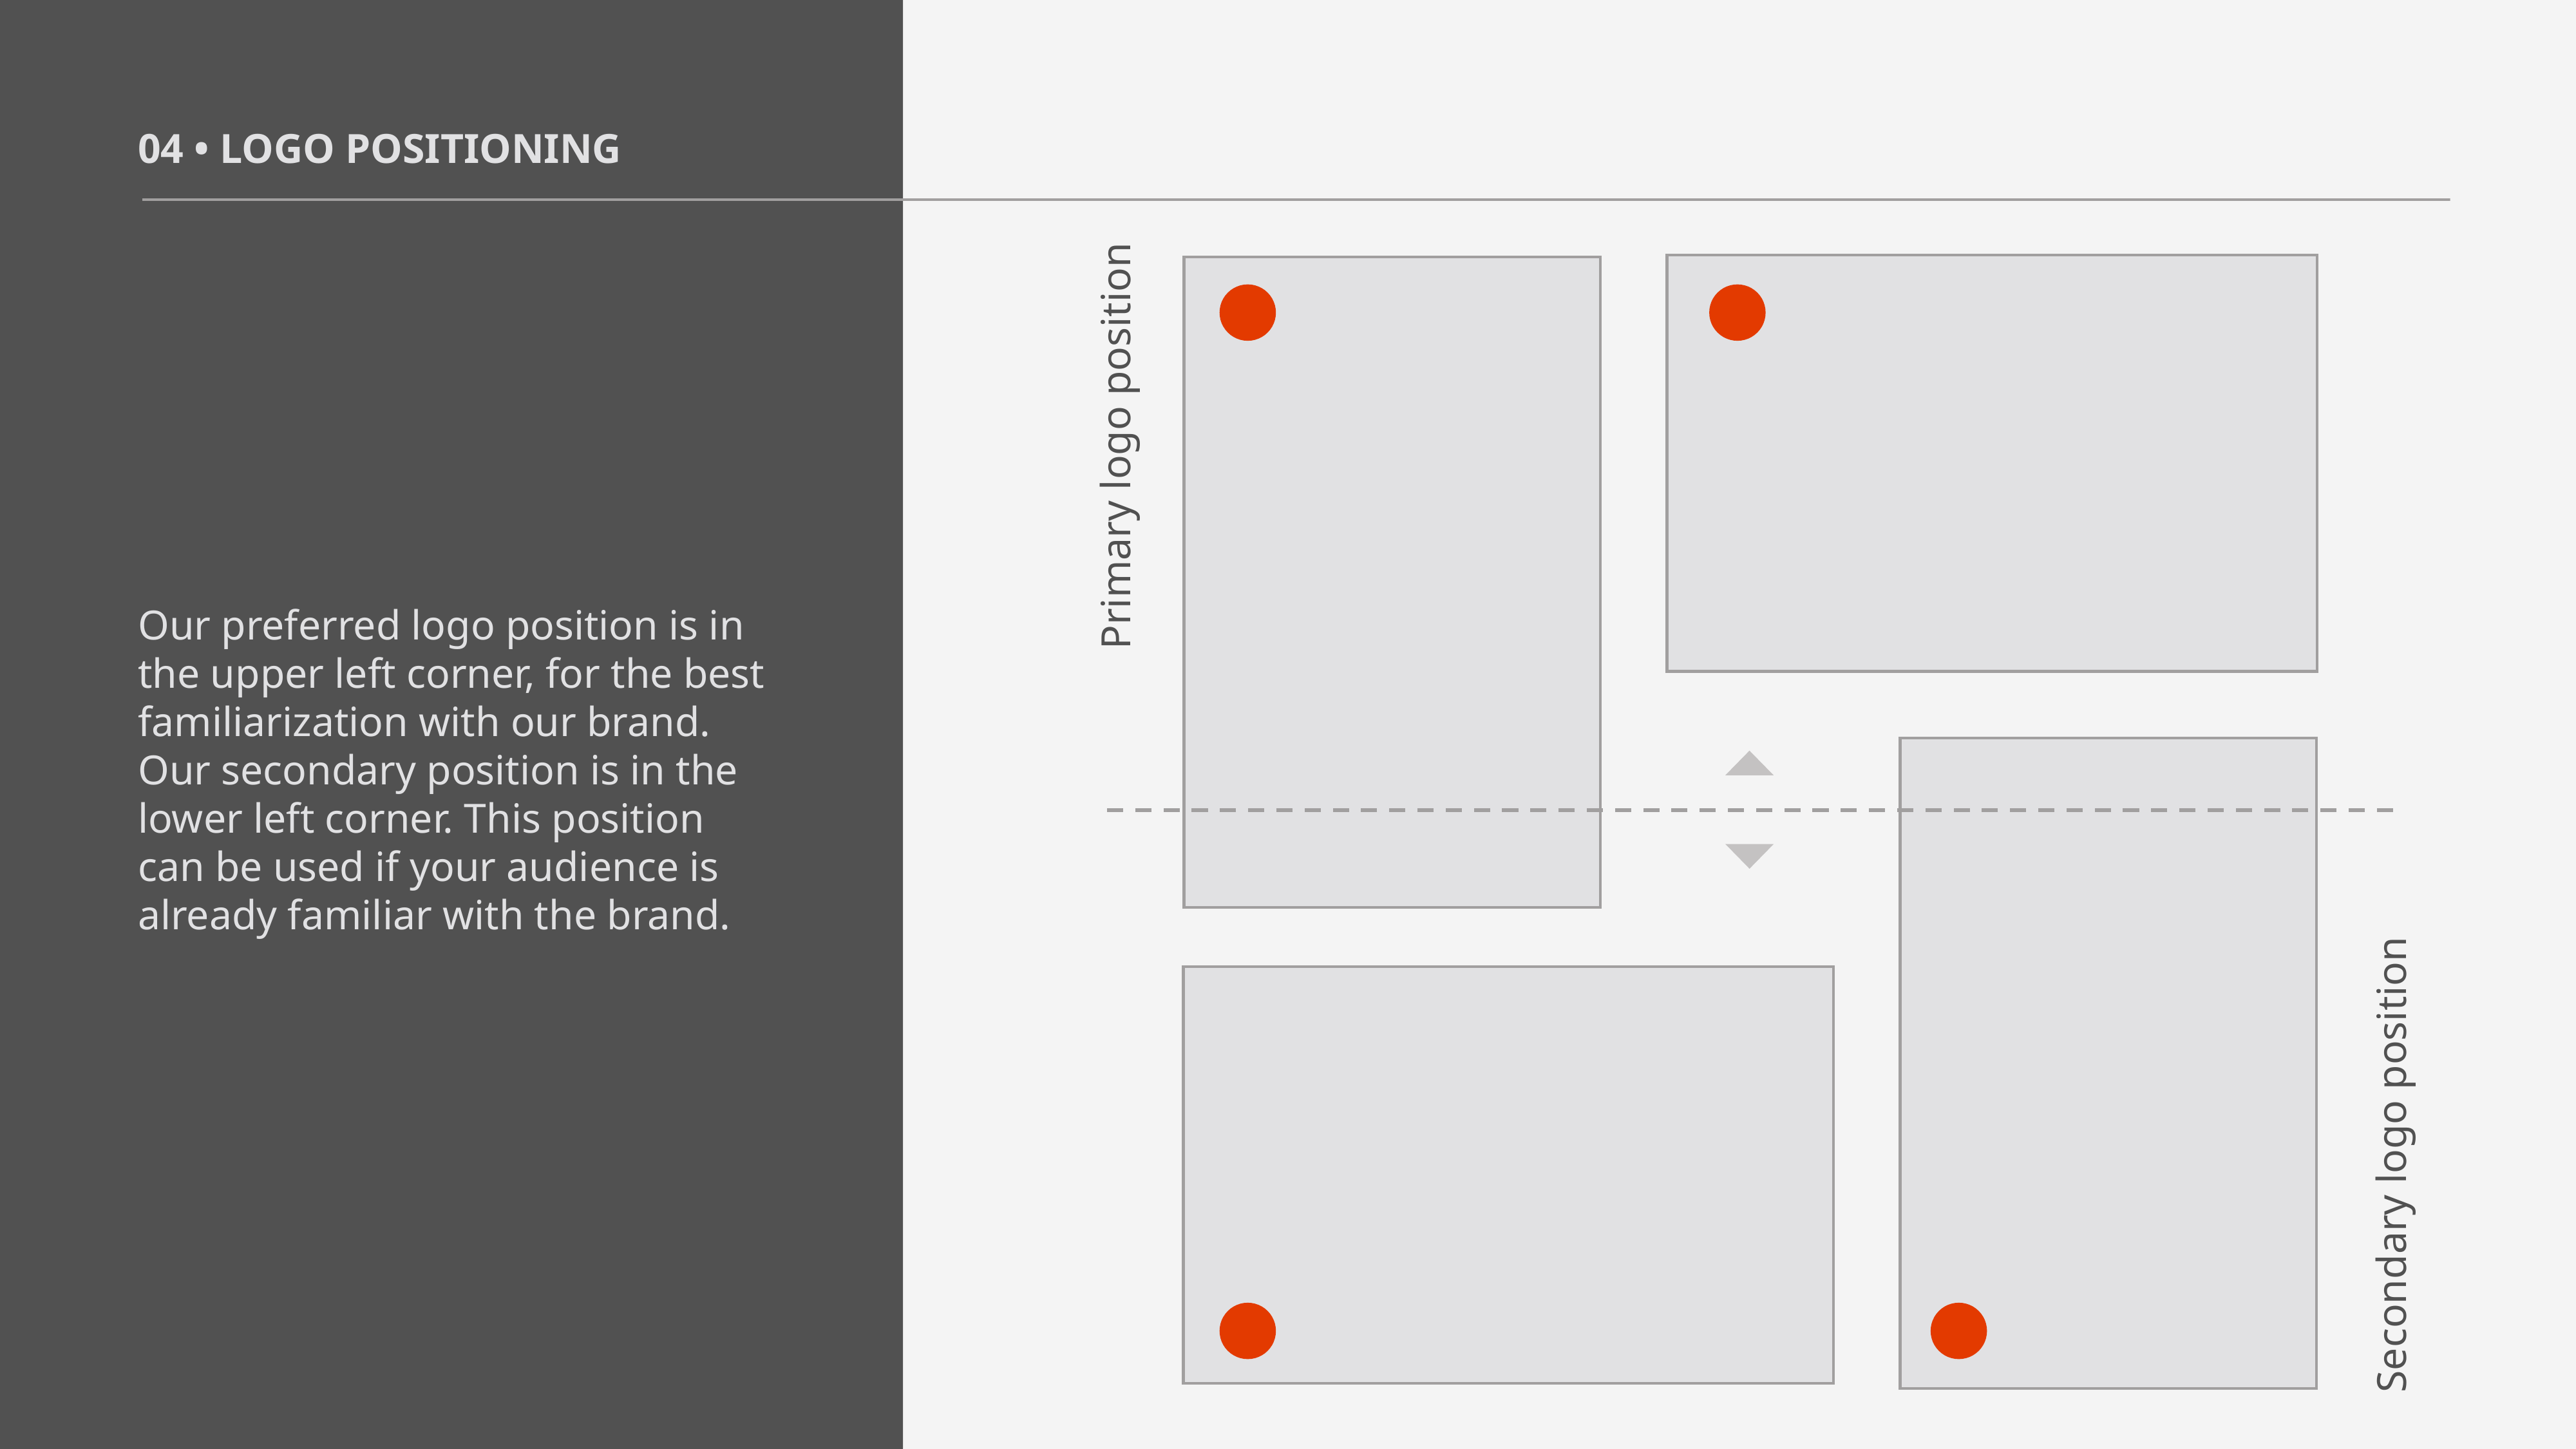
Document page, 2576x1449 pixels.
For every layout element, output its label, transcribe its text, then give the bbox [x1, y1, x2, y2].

text_box Our preferred logo position is in the upper left corner, for the best familiarization with our brand. Our secondary position is in the lower left corner. This position can be used if your audience is already familiar with the brand. [138, 564, 768, 974]
text_box Primary logo position [1086, 240, 1142, 650]
text_box [1219, 1302, 1276, 1359]
text_box [1184, 256, 1600, 810]
text_box [1900, 738, 2316, 810]
text_box 04 • LOGO POSITIONING [138, 118, 873, 175]
text_box [1725, 844, 1774, 869]
text_box [1183, 966, 1833, 1383]
text_box [1667, 254, 2317, 672]
text_box [1219, 284, 1276, 341]
text_box [1900, 817, 2316, 1389]
text_box [1184, 817, 1600, 907]
text_box Secondary logo position [2362, 865, 2418, 1393]
text_box [1930, 1302, 1987, 1359]
text_box [1725, 750, 1774, 775]
text_box [1709, 284, 1766, 341]
